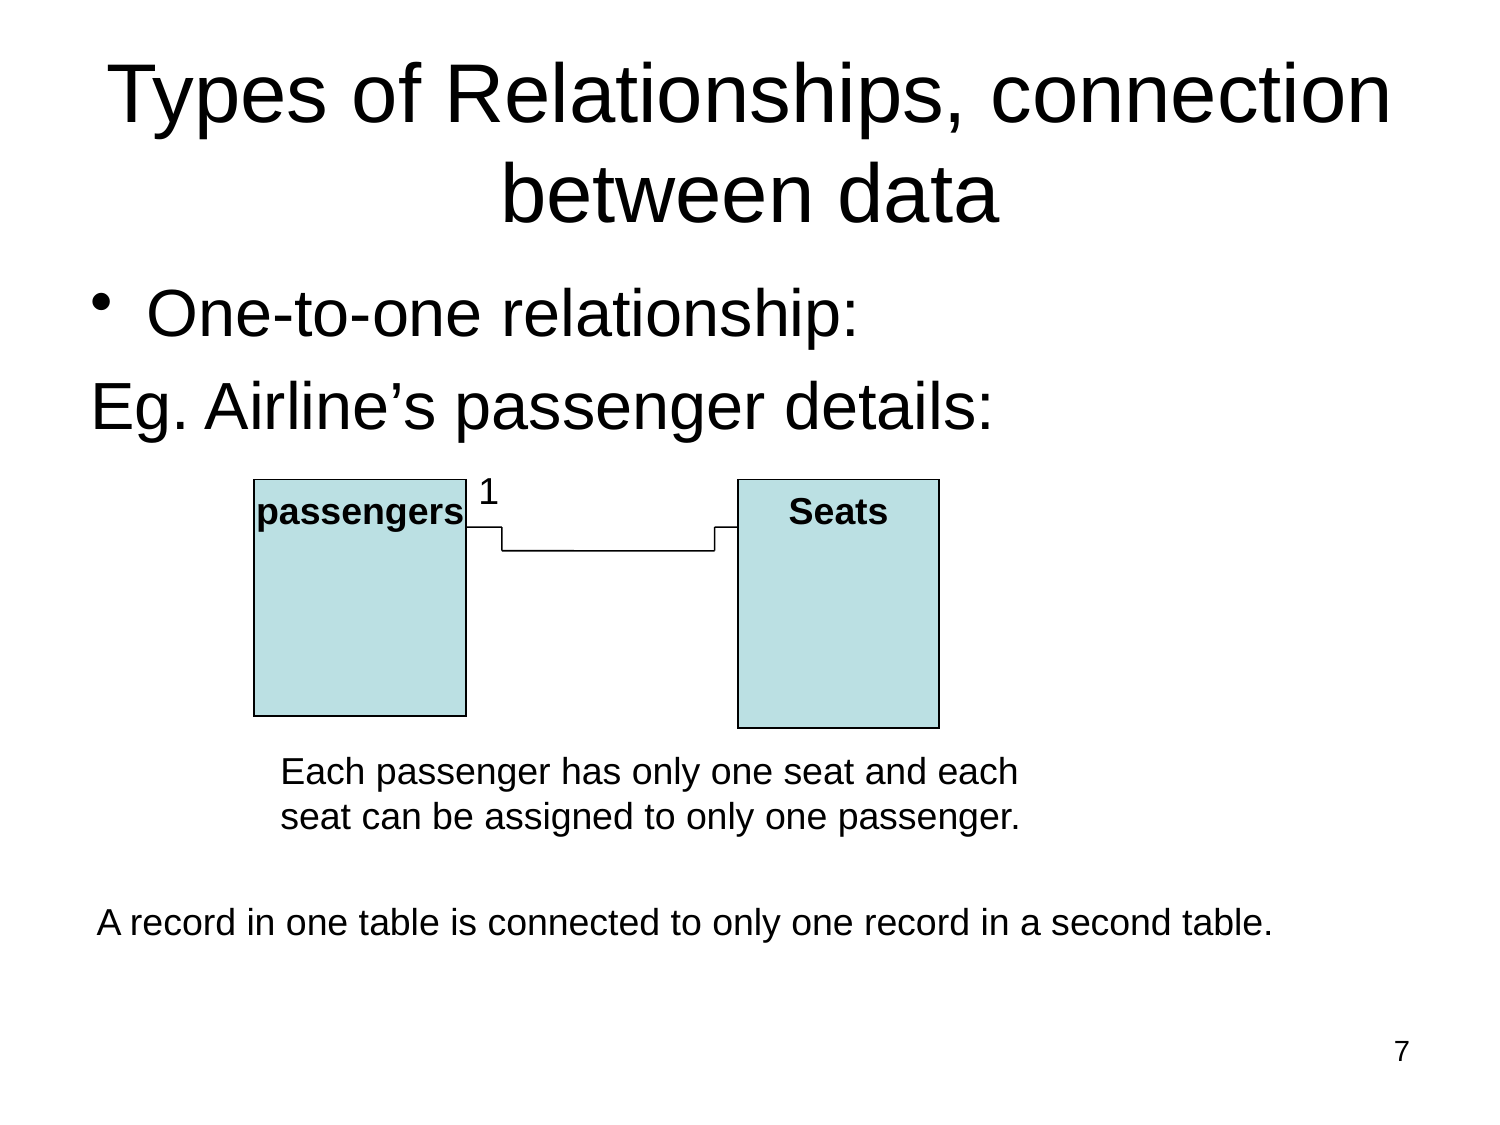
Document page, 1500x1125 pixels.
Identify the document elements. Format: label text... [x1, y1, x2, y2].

text_box 1 [463, 459, 514, 520]
slide_number 7 [1074, 1024, 1426, 1103]
text_box A record in one table is connected to only one record in a second table. [81, 890, 1418, 951]
list One-to-one relationship: Eg. Airline’s passenger details: [74, 262, 1372, 868]
title Types of Relationships, connection between data [74, 44, 1426, 233]
text_box Seats [738, 479, 939, 728]
text_box Each passenger has only one seat and each seat can be assigned to only one passenger. [265, 739, 1096, 845]
text_box passengers [253, 479, 467, 717]
